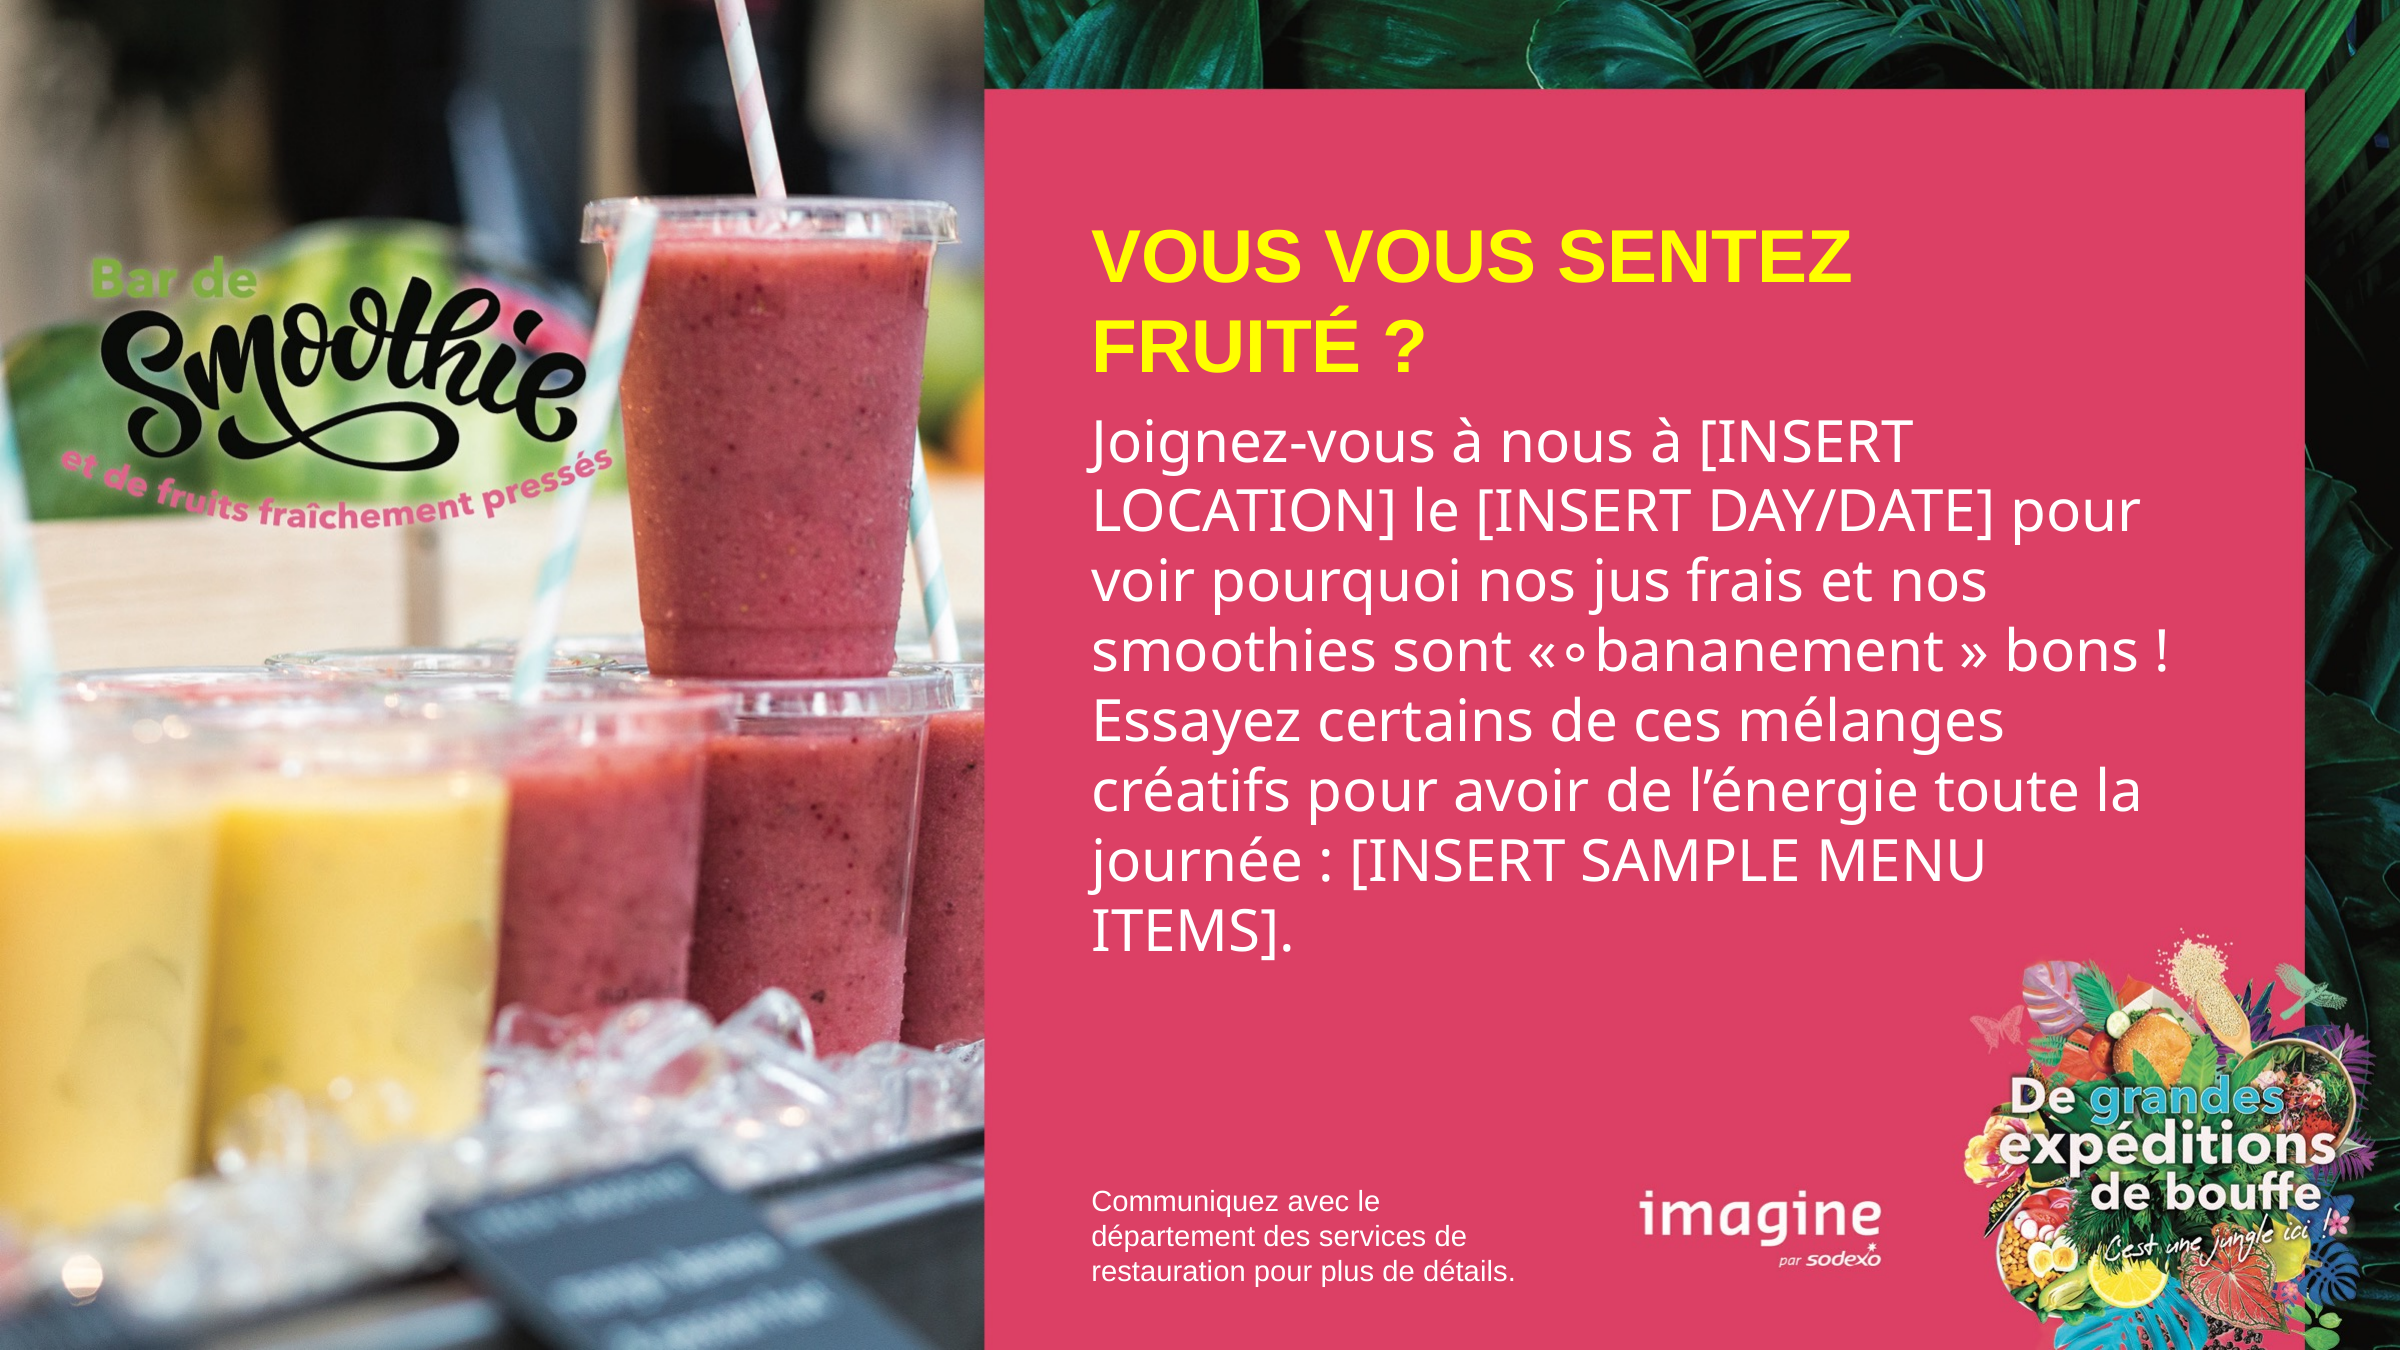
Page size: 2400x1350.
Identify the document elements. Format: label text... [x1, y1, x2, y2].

text_box Communiquez avec le département des services de restauration pour plus de détails. [1076, 1174, 1533, 1295]
text_box VOUS VOUS SENTEZ FRUITÉ ? [1076, 200, 2204, 339]
picture [0, 0, 2400, 1350]
text_box Joignez-vous à nous à [INSERT LOCATION] le [INSERT DAY/DATE] pour voir pourquoi nos jus frais et nos smoothies sont «∘bananement » bons ! Essayez certains de ces mélanges créatifs pour avoir de l’énergie toute la journée : [INSERT SAMPLE MENU ITEMS]. [1076, 396, 2204, 1150]
